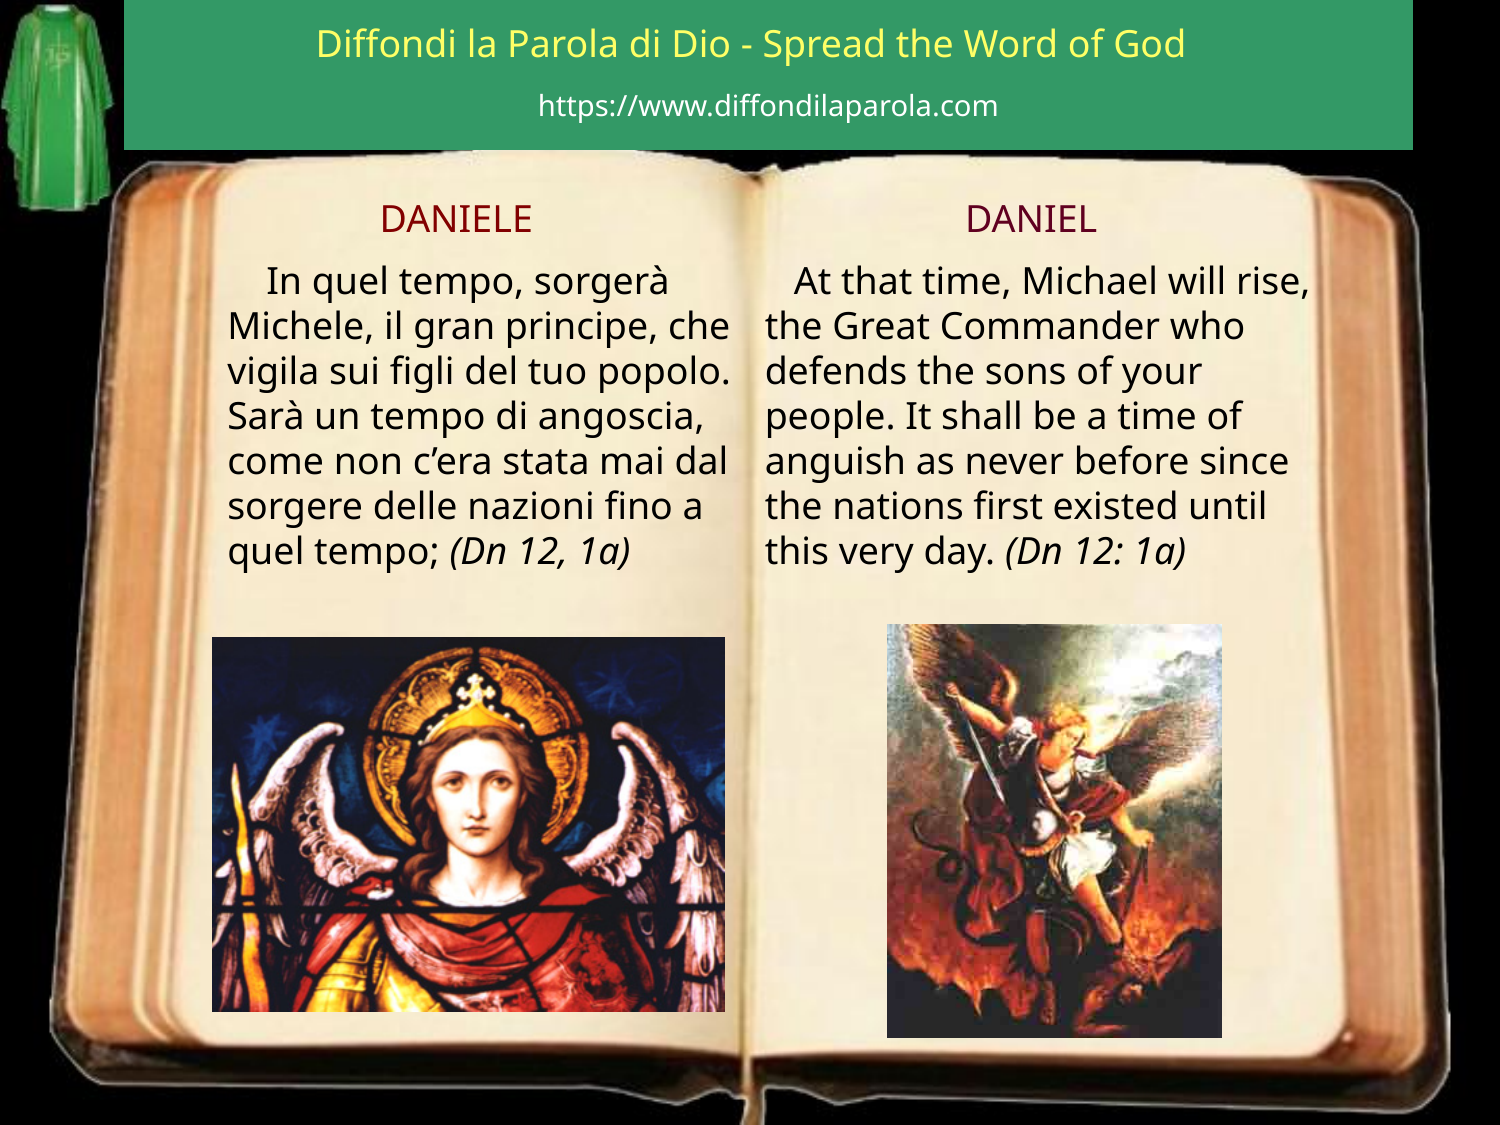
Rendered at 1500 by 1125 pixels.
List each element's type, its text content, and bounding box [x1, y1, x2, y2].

text_box In quel tempo, sorgerà Michele, il gran principe, che vigila sui figli del tuo popolo. Sarà un tempo di angoscia, come non c’era stata mai dal sorgere delle nazioni fino a quel tempo; (Dn 12, 1a) [212, 249, 749, 580]
text_box Diffondi la Parola di Dio - Spread the Word of God https://www.diffondilaparola.com [124, 0, 1413, 150]
text_box At that time, Michael will rise, the Great Commander who defends the sons of your people. It shall be a time of anguish as never before since the nations first existed until this very day. (Dn 12: 1a) [749, 249, 1338, 580]
text_box DANIEL [774, 187, 1288, 248]
text_box DANIELE [174, 187, 738, 248]
picture [0, 0, 1500, 1125]
